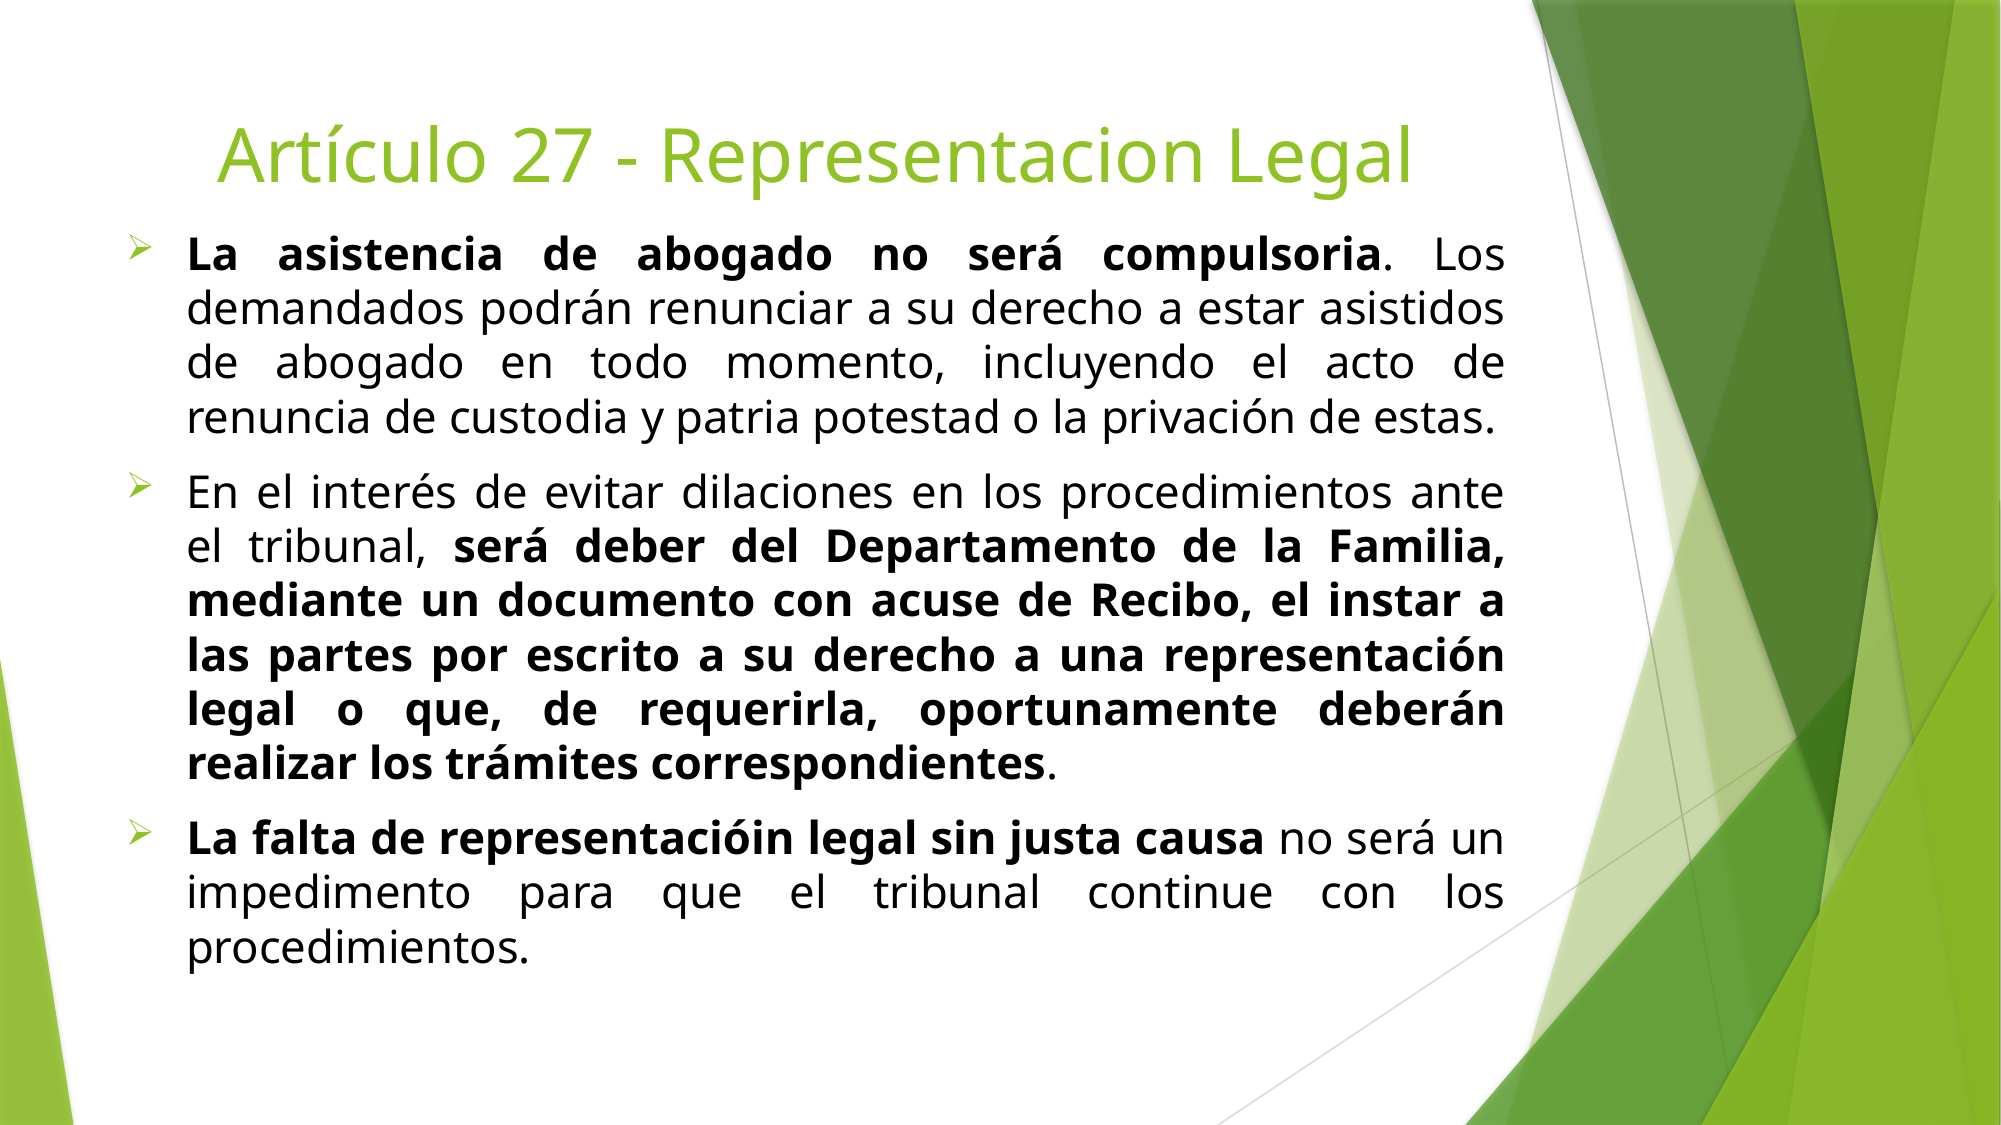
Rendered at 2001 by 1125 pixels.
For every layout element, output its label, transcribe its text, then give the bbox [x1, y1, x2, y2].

list La asistencia de abogado no será compulsoria. Los demandados podrán renunciar a su derecho a estar asistidos de abogado en todo momento, incluyendo el acto de renuncia de custodia y patria potestad o la privación de estas. En el interés de evitar dilaciones en los procedimientos ante el tribunal, será deber del Departamento de la Familia, mediante un documento con acuse de Recibo, el instar a las partes por escrito a su derecho a una representación legal o que, de requerirla, oportunamente deberán realizar los trámites correspondientes. La falta de representacióin legal sin justa causa no será un impedimento para que el tribunal continue con los procedimientos. [111, 217, 1522, 991]
title Artículo 27 - Representacion Legal [111, 99, 1522, 217]
